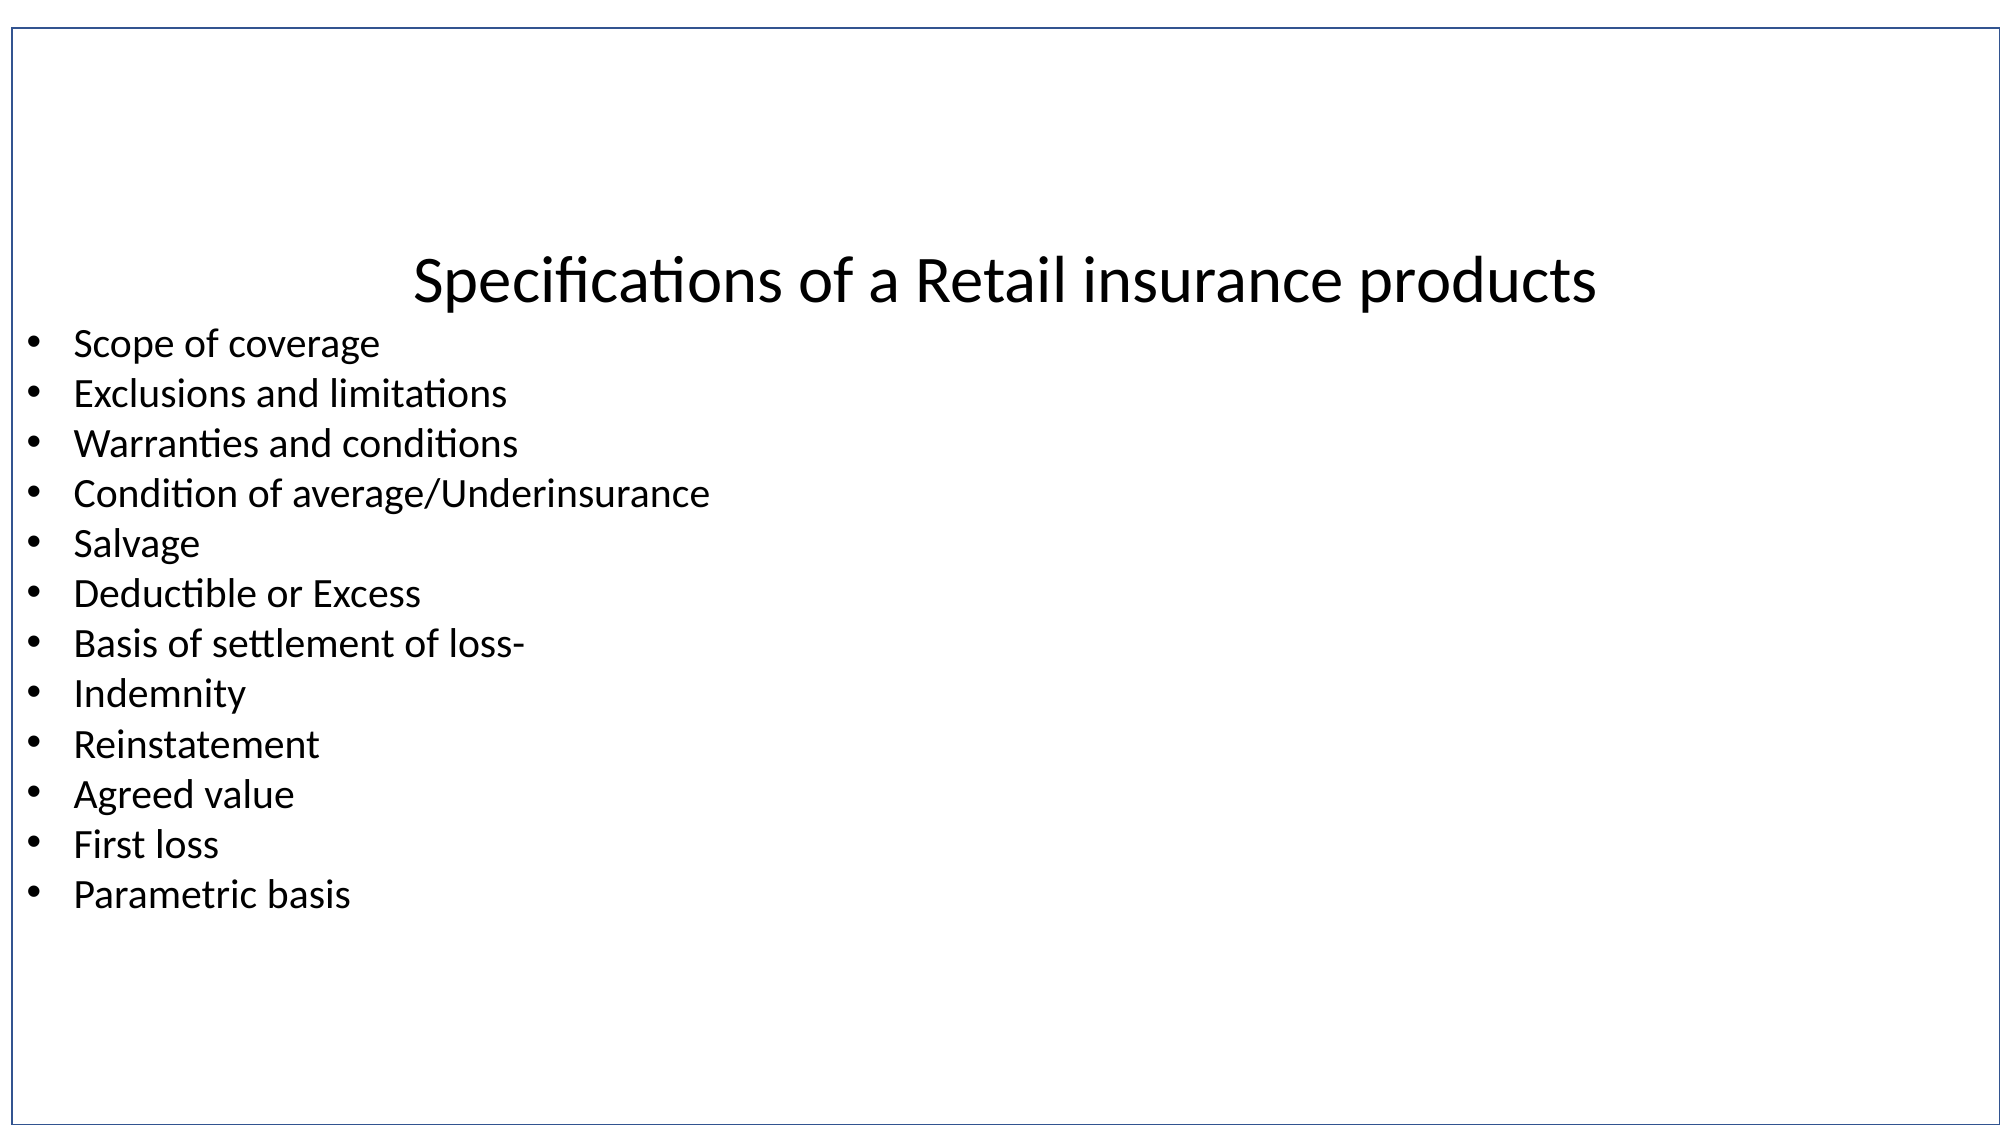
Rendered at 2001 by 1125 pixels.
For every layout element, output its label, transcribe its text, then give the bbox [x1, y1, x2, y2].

text_box Specifications of a Retail insurance products Scope of coverage Exclusions and limitations Warranties and conditions Condition of average/Underinsurance Salvage Deductible or Excess Basis of settlement of loss- Indemnity Reinstatement Agreed value First loss Parametric basis [11, 27, 2000, 1125]
